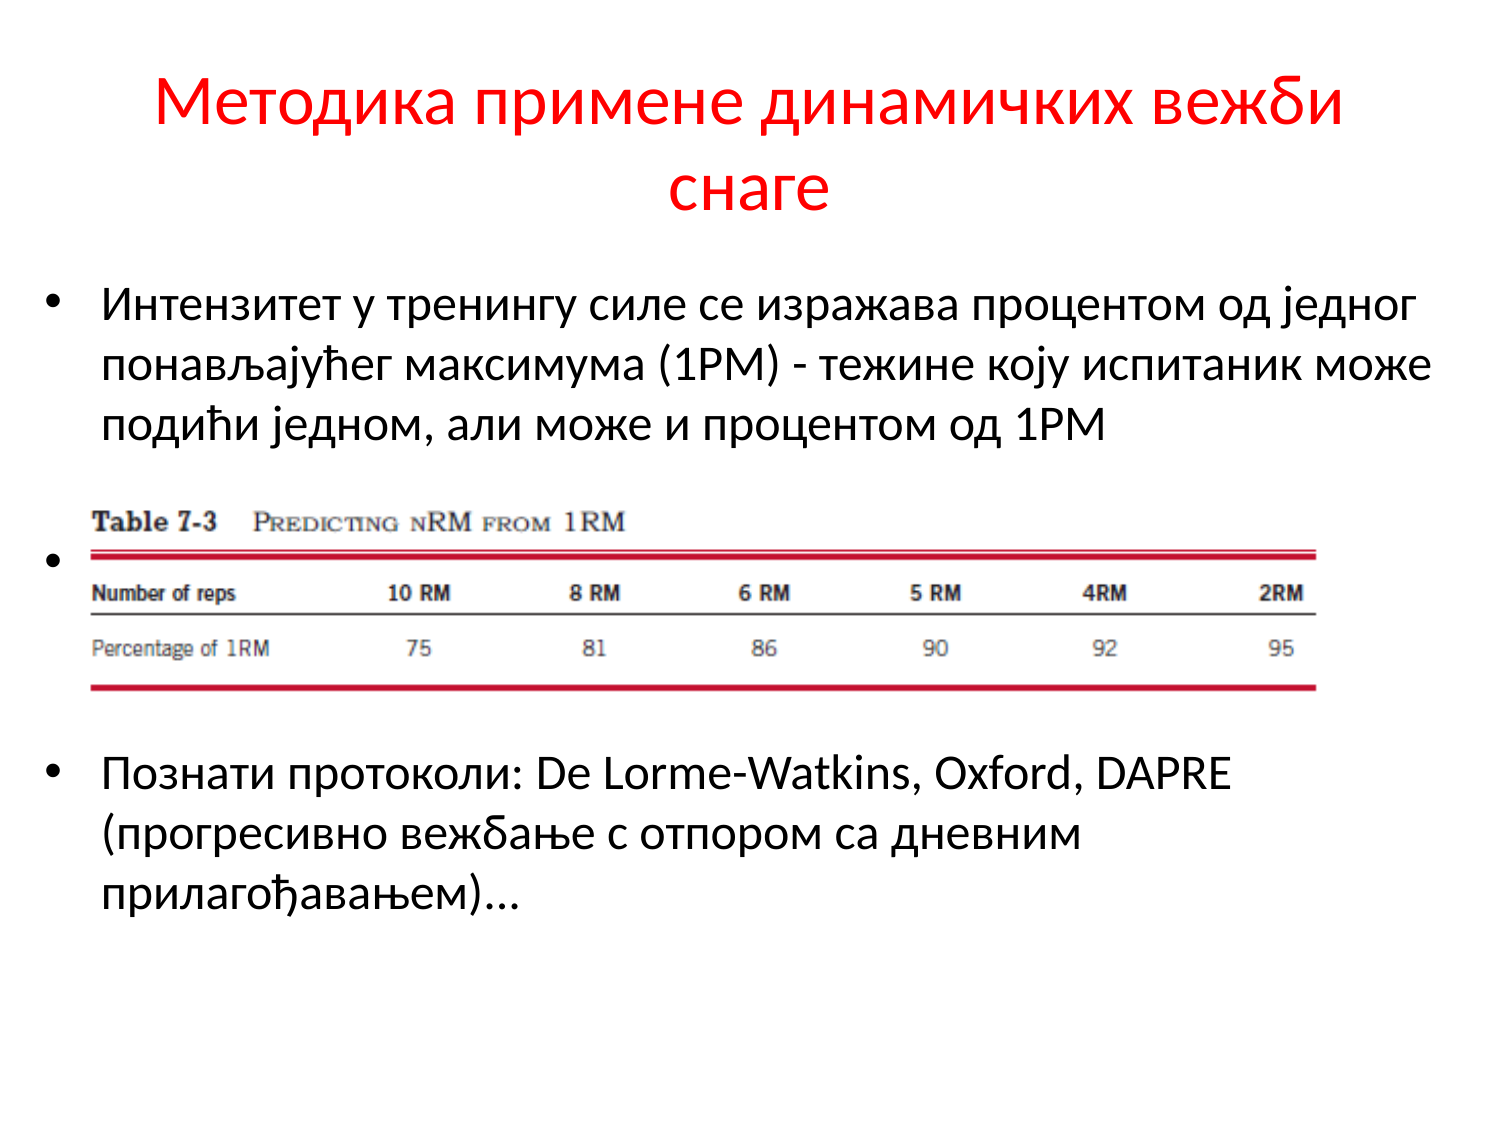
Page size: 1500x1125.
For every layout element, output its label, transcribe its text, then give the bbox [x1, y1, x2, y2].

picture [79, 503, 1335, 717]
list Интензитет у тренингу силе се изражава процентом од једног понављајућег максимума (1РМ) - тежине коју испитаник може подићи једном, али може и процентом од 1РМ Познати протоколи: De Lorme-Watkins, Oxford, DAPRE (прогресивно вежбање с отпором са дневним прилагођавањем)... [29, 262, 1500, 1071]
title Методика примене динамичких вежби снаге [75, 45, 1425, 233]
